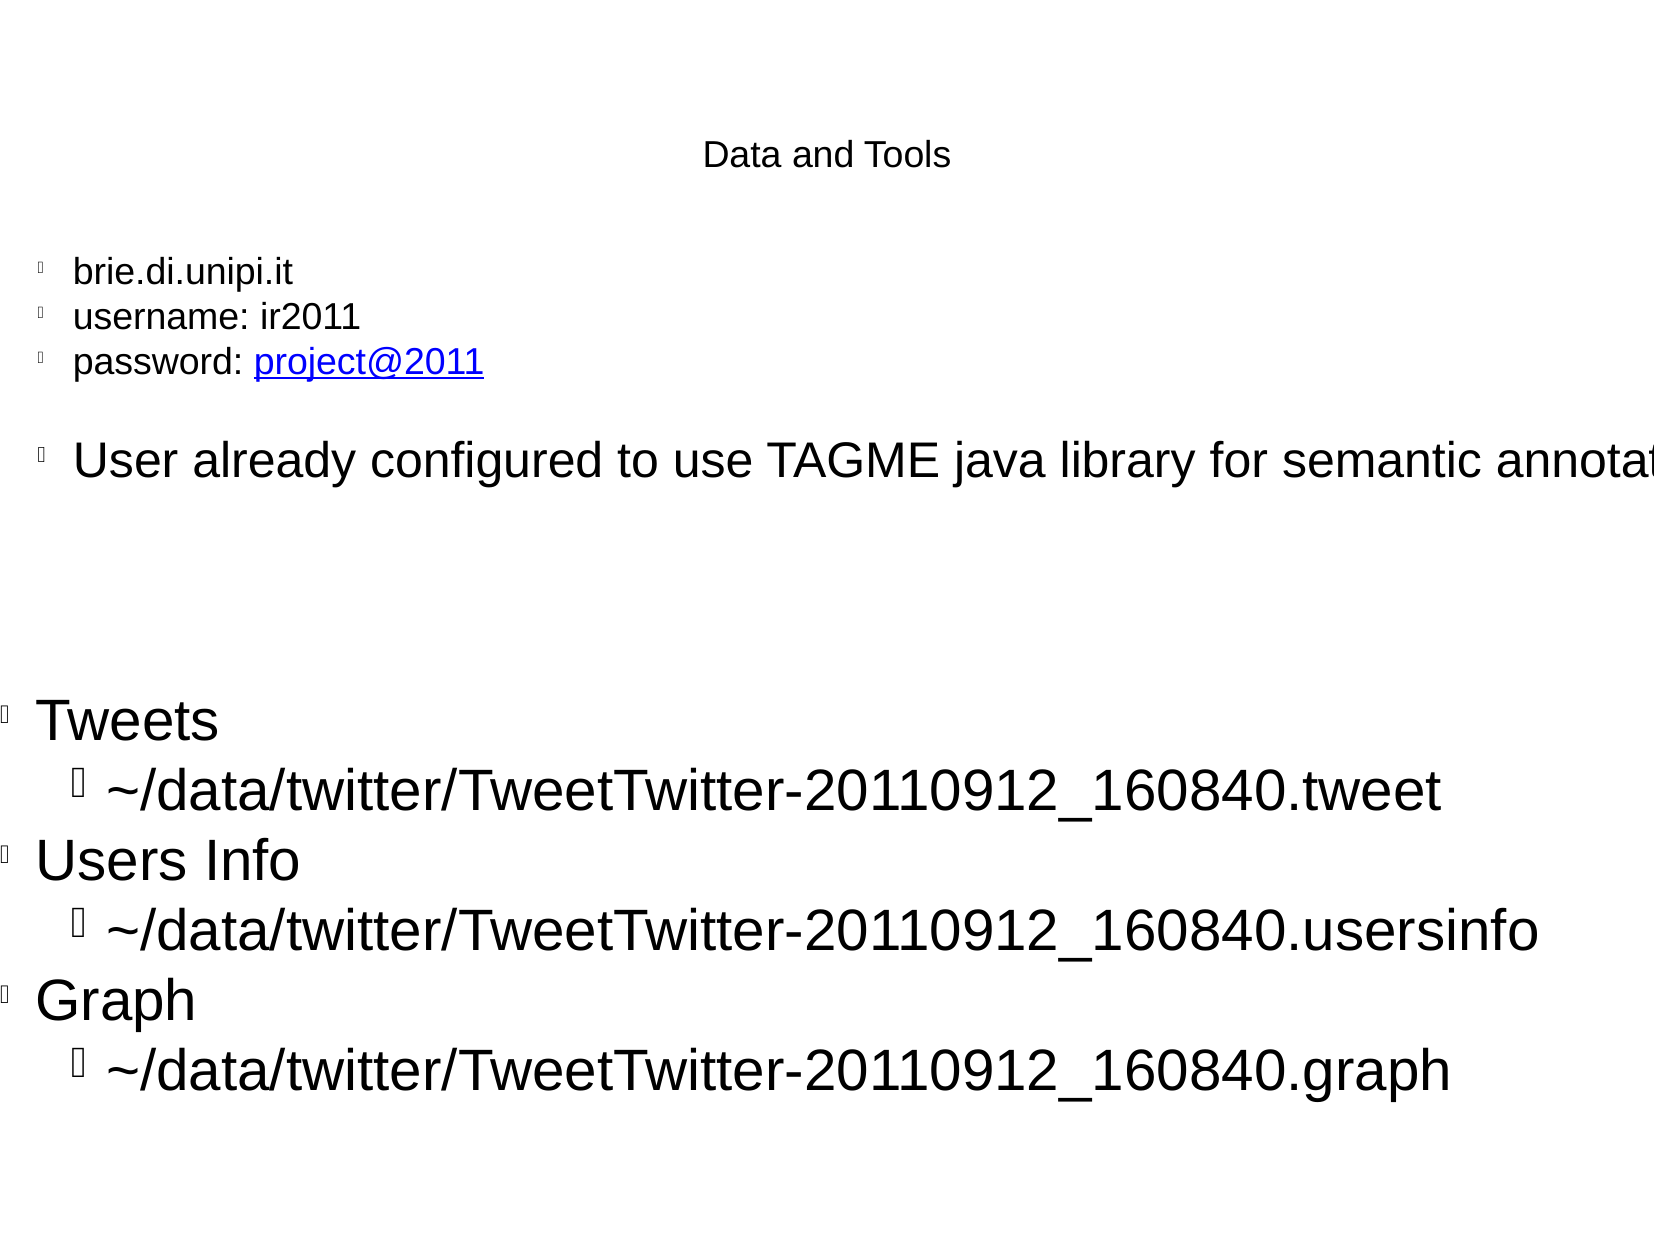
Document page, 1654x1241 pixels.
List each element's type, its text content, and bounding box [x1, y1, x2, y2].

text_box Tweets ~/data/twitter/TweetTwitter-20110912_160840.tweet Users Info ~/data/twitter/TweetTwitter-20110912_160840.usersinfo Graph ~/data/twitter/TweetTwitter-20110912_160840.graph [0, 637, 1654, 1125]
text_box brie.di.unipi.it username: ir2011 password: project@2011 User already configured to use TAGME java library for semantic annotation [37, 247, 1526, 637]
text_box Data and Tools [82, 49, 1571, 257]
